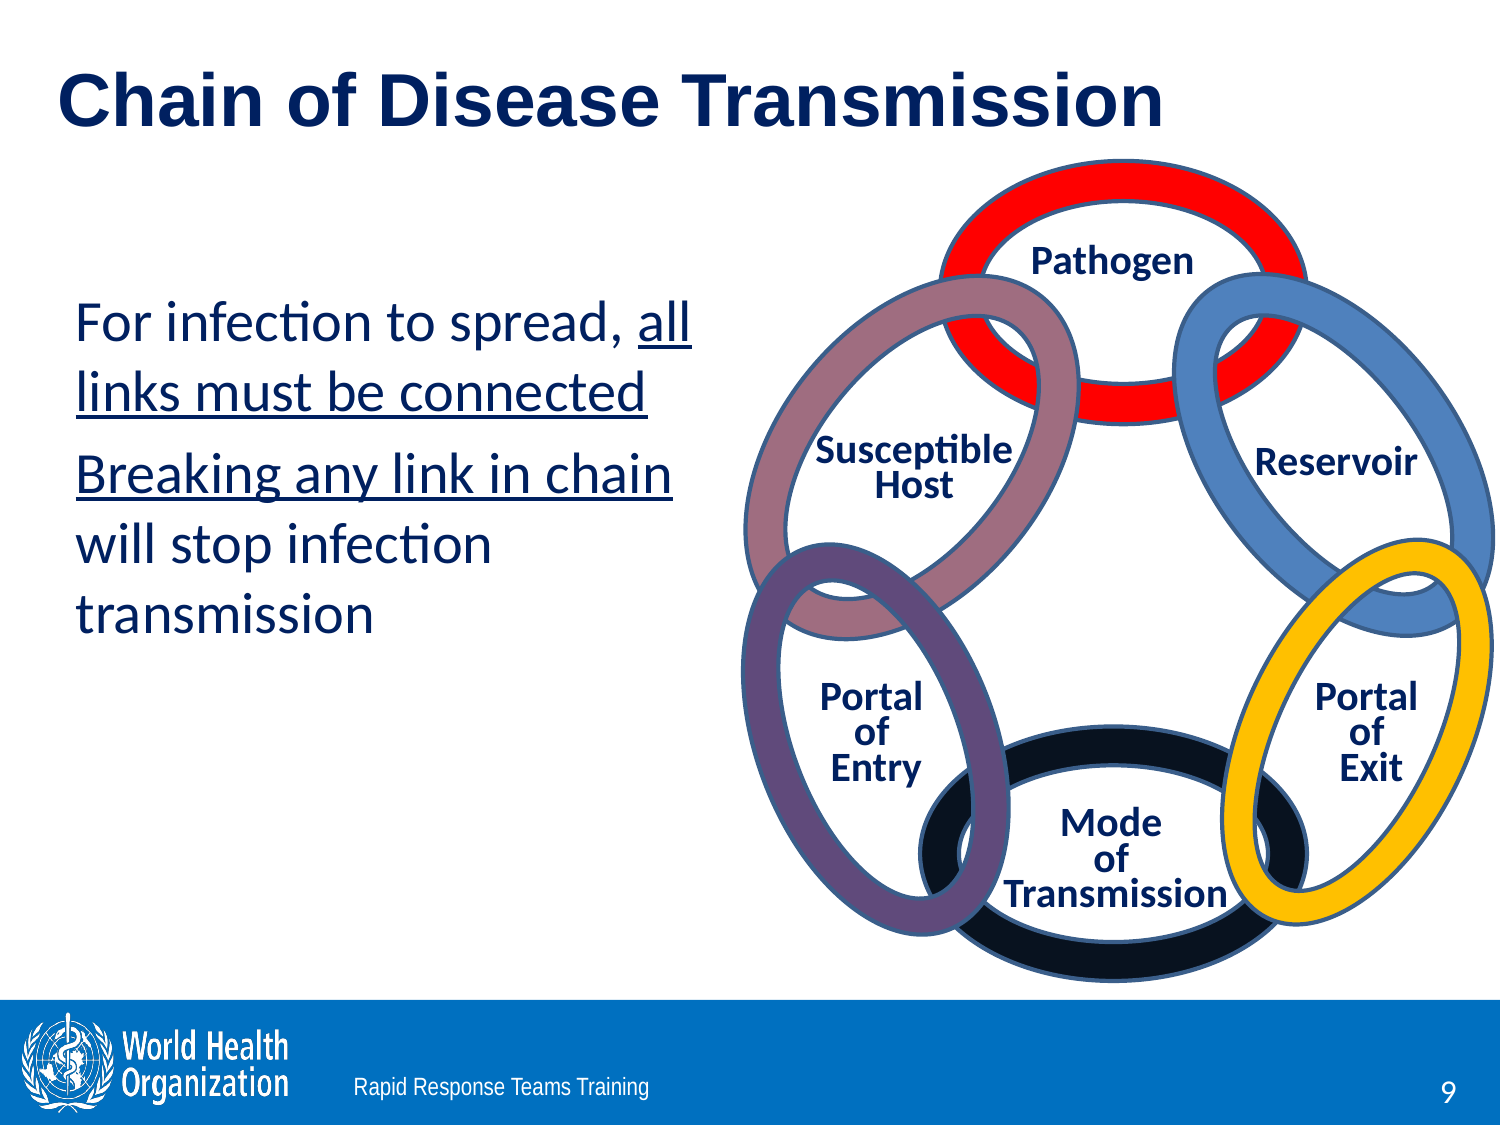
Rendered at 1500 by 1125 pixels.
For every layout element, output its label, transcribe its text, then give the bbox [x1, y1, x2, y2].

title Chain of Disease Transmission [42, 2, 1393, 191]
text_box For infection to spread, all links must be connected Breaking any link in chain will stop infection transmission [17, 283, 672, 908]
picture [21, 1012, 288, 1113]
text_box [677, 160, 1500, 982]
